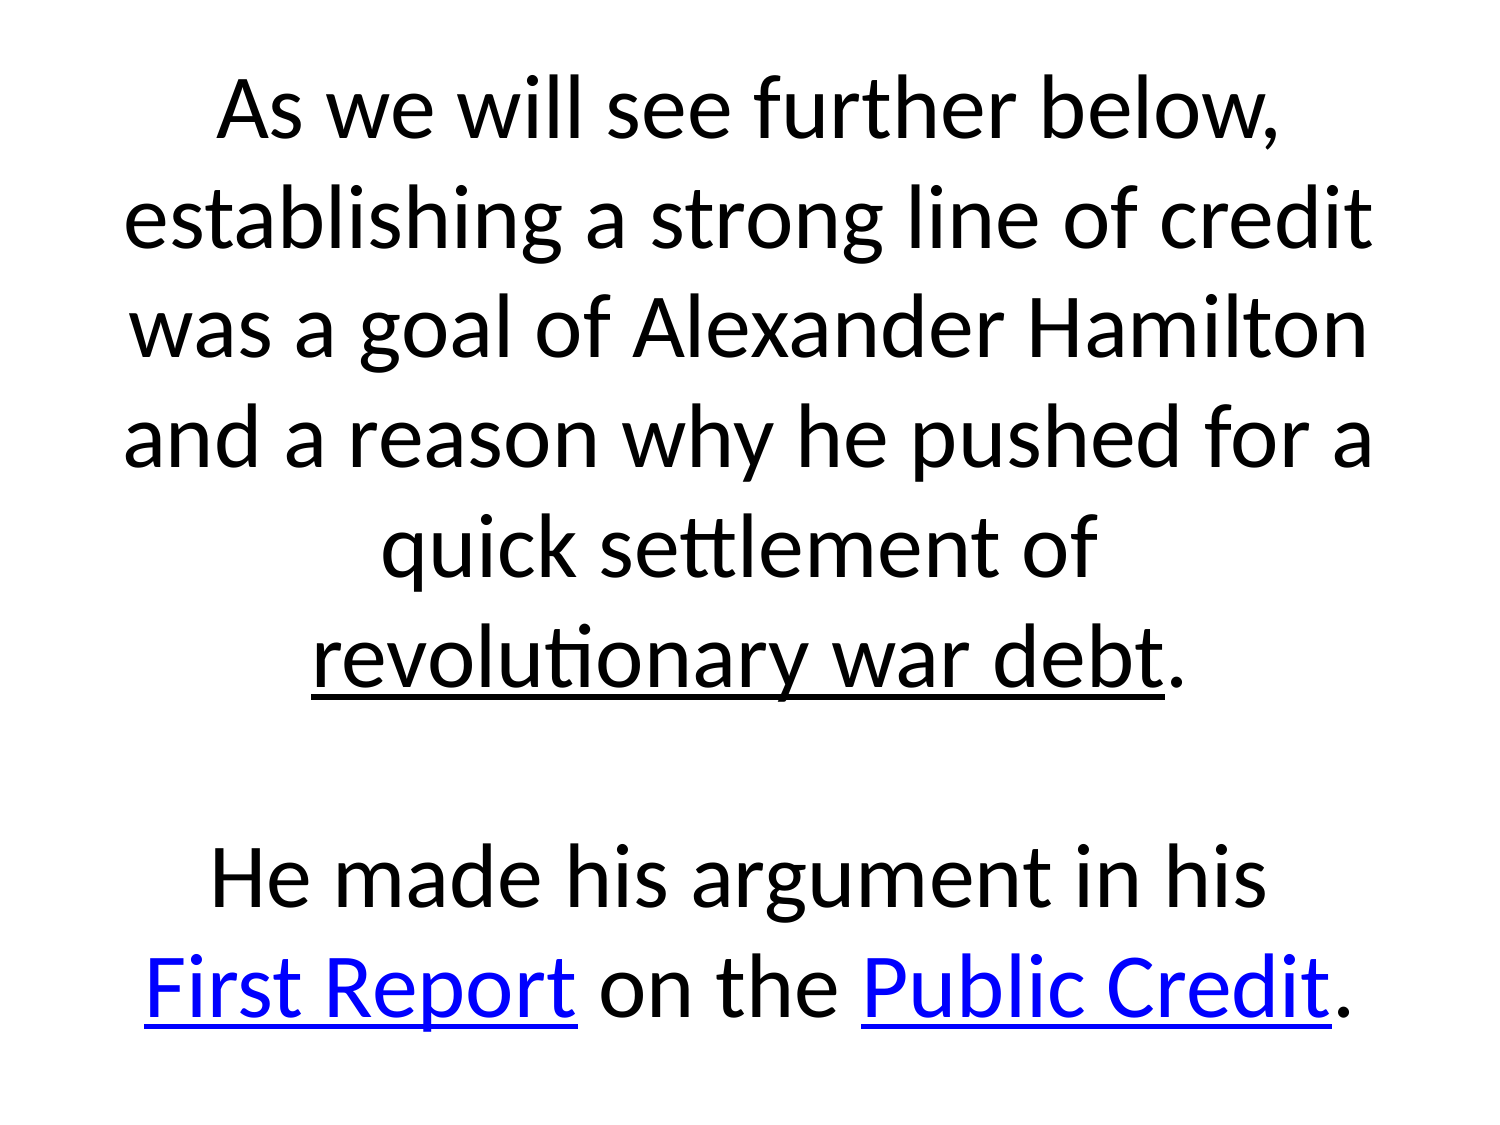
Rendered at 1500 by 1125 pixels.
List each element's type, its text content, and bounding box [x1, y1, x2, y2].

title As we will see further below, establishing a strong line of credit was a goal of Alexander Hamilton and a reason why he pushed for a quick settlement of revolutionary war debt. He made his argument in his First Report on the Public Credit. [74, 44, 1426, 1038]
